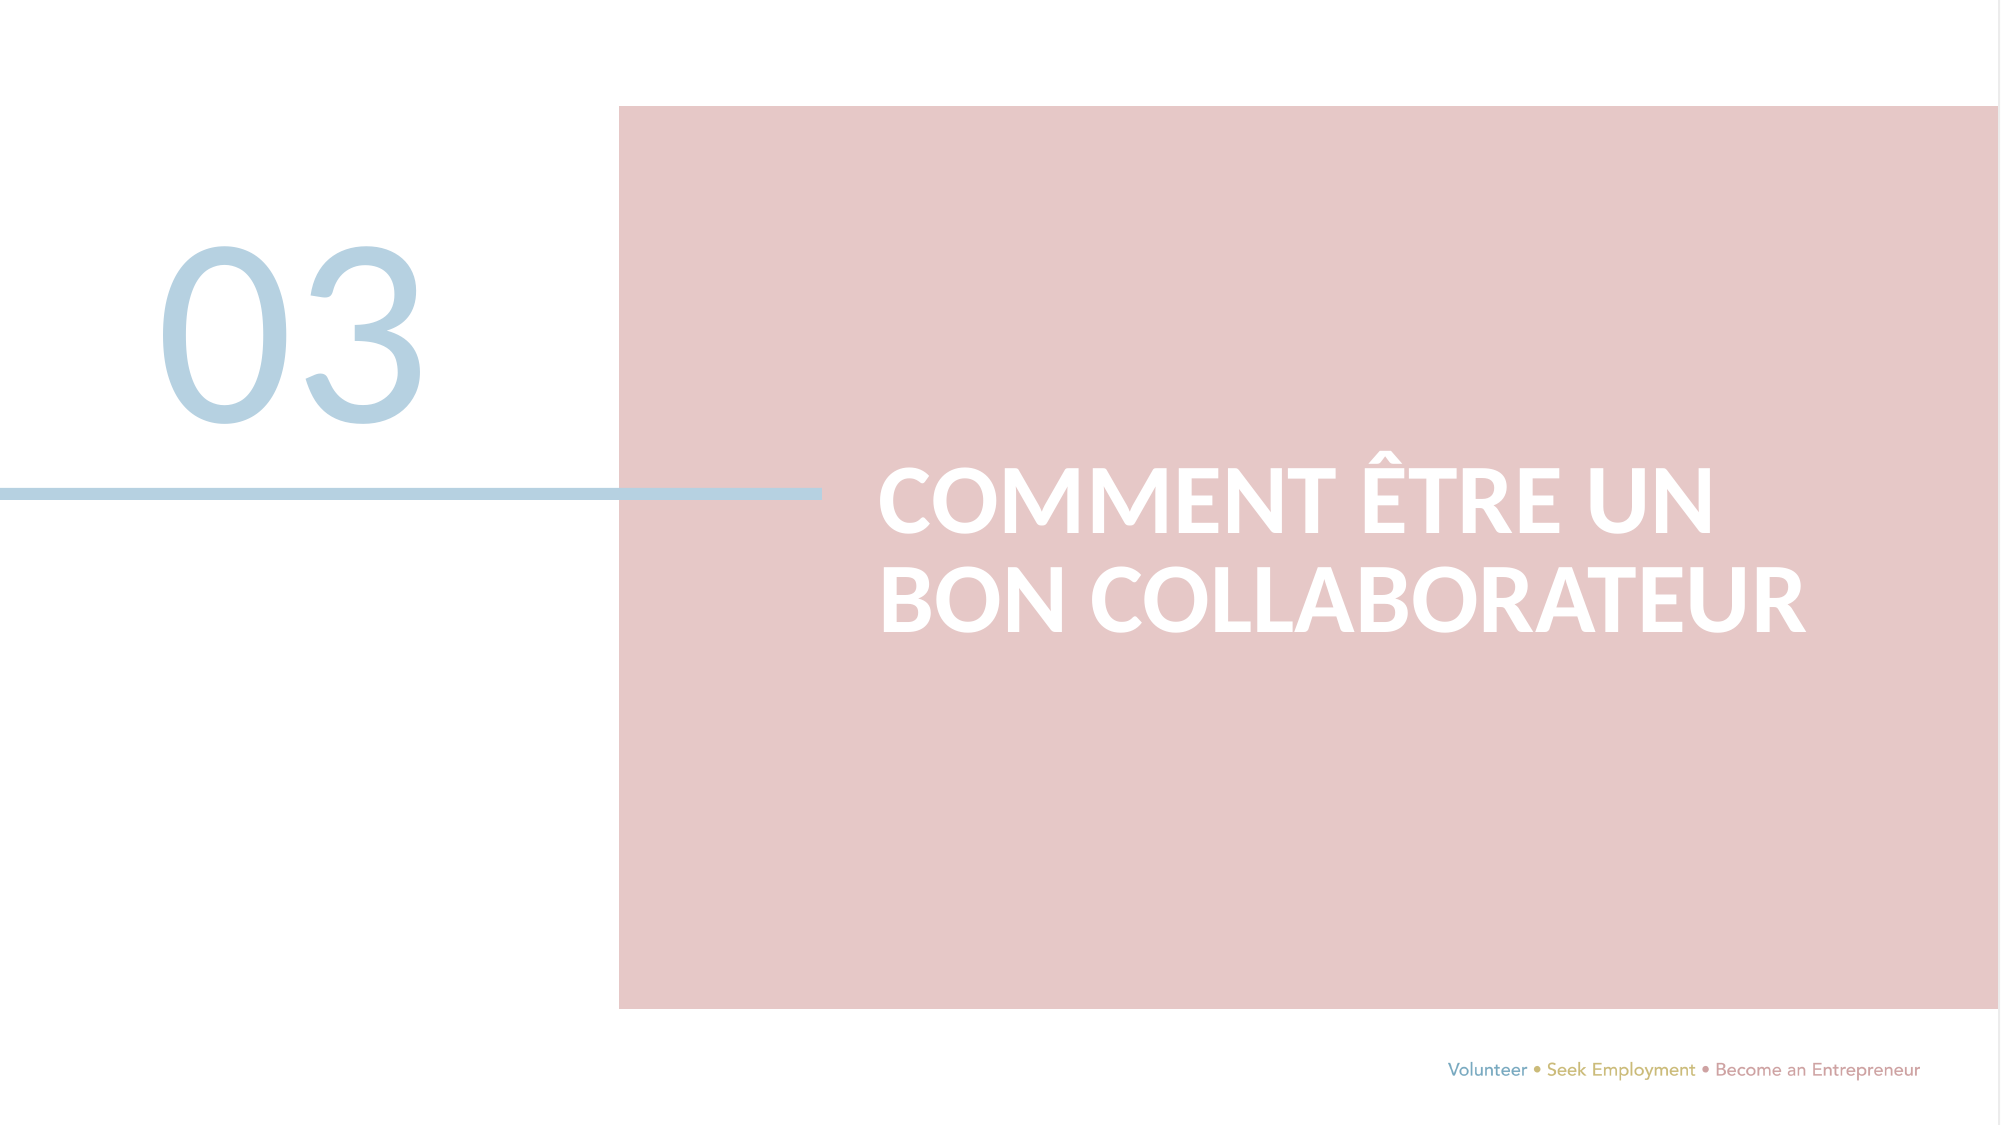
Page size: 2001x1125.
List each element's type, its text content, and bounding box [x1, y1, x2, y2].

picture [1418, 1046, 1971, 1103]
list 03 [141, 180, 481, 277]
list COMMENT ÊTRE UN BON COLLABORATEUR [864, 446, 1928, 816]
